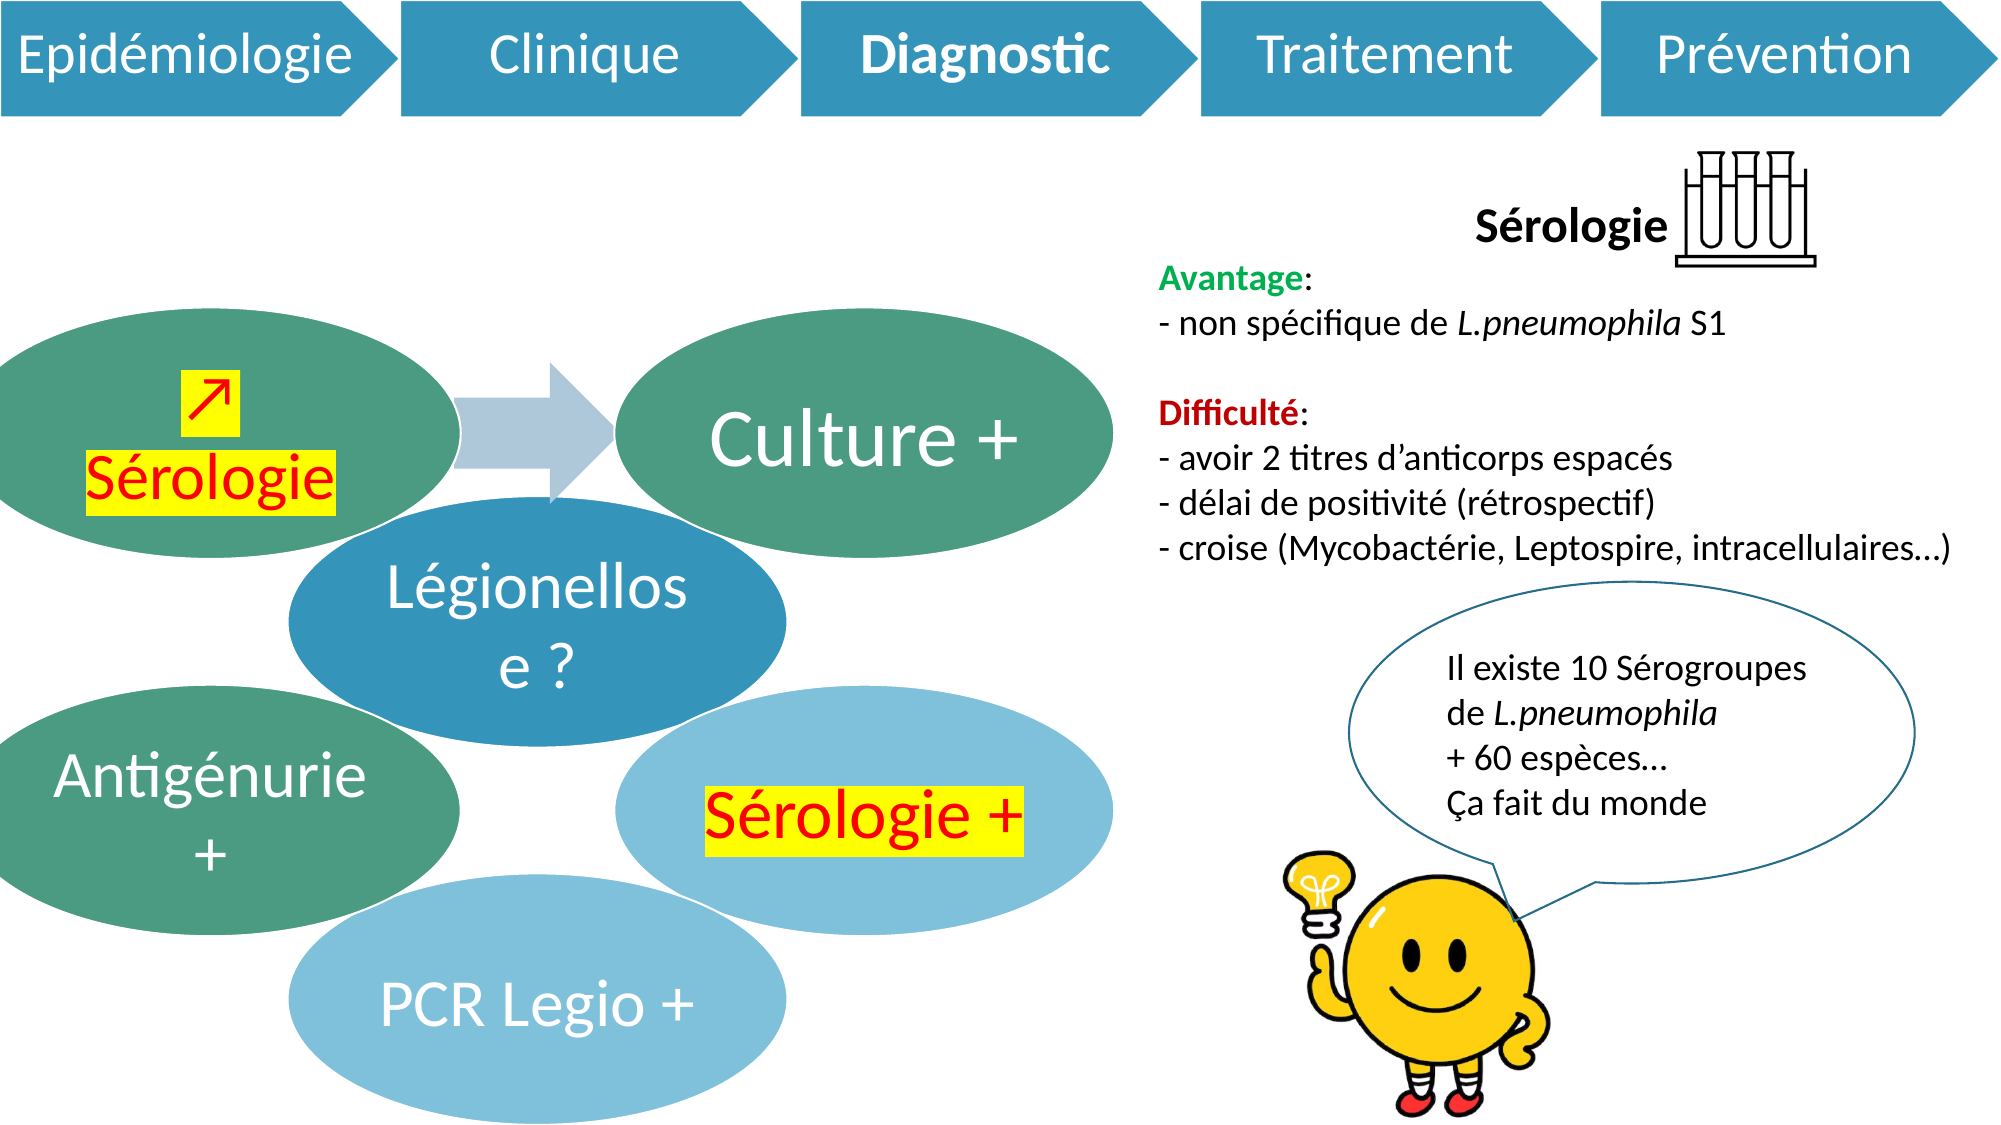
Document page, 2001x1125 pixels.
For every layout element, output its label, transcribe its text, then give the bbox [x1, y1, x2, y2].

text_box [1276, 581, 1915, 1125]
picture [1670, 132, 1821, 283]
text_box Sérologie Avantage: - non spécifique de L.pneumophila S1 Difficulté: - avoir 2 titres d’anticorps espacés - délai de positivité (rétrospectif) - croise (Mycobactérie, Leptospire, intracellulaires…) [1538, 185, 2000, 575]
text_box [0, 118, 1538, 1125]
